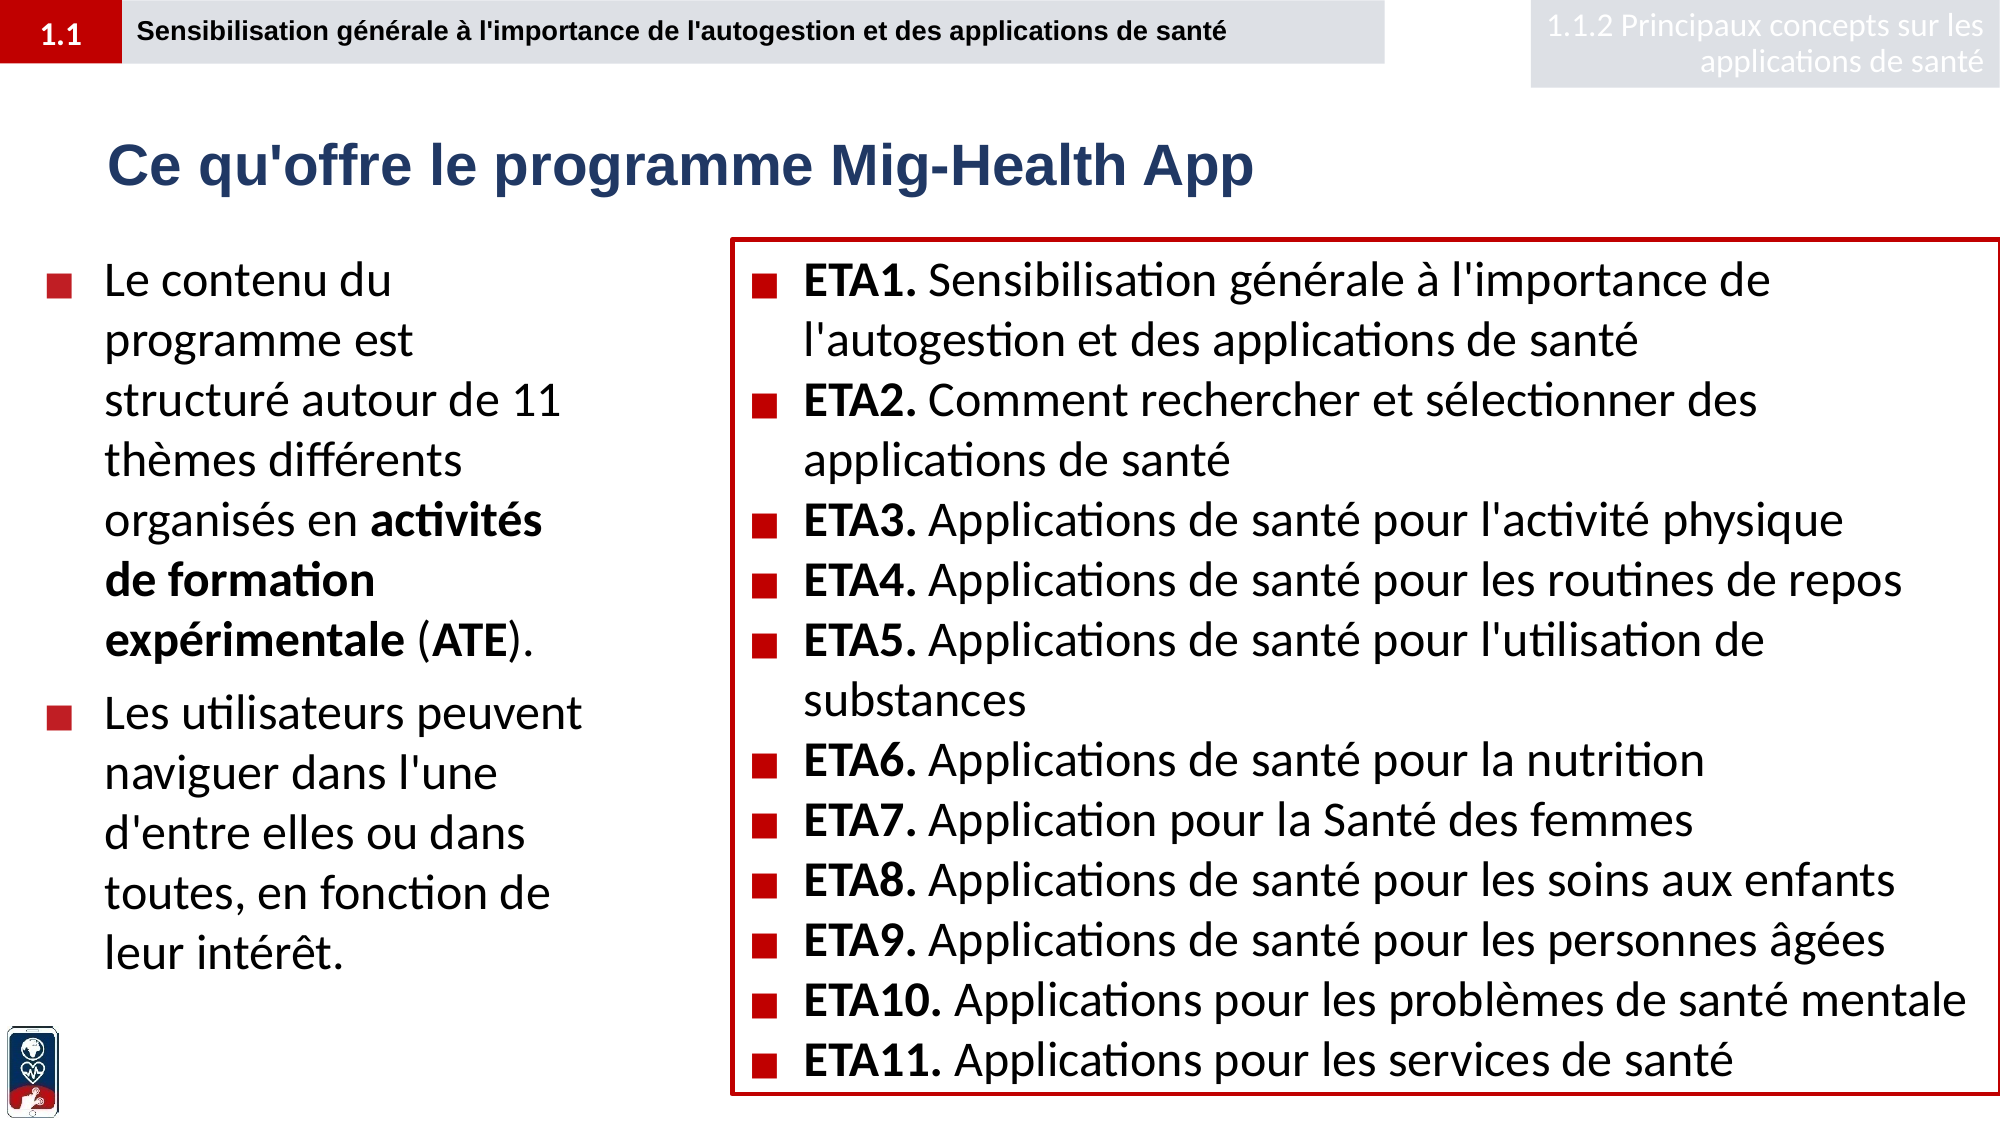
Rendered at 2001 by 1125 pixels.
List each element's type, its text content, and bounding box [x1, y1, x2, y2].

text_box 1.1 [0, 0, 122, 64]
text_box Sensibilisation générale à l'importance de l'autogestion et des applications de santé [122, 0, 1385, 64]
text_box ETA1. Sensibilisation générale à l'importance de l'autogestion et des applications de santé ETA2. Comment rechercher et sélectionner des applications de santé ETA3. Applications de santé pour l'activité physique ETA4. Applications de santé pour les routines de repos ETA5. Applications de santé pour l'utilisation de substances ETA6. Applications de santé pour la nutrition ETA7. Application pour la Santé des femmes ETA8. Applications de santé pour les soins aux enfants ETA9. Applications de santé pour les personnes âgées ETA10. Applications pour les problèmes de santé mentale ETA11. Applications pour les services de santé [732, 239, 2000, 1095]
list Le contenu du programme est structuré autour de 11 thèmes différents organisés en activités de formation expérimentale (ATE). Les utilisateurs peuvent naviguer dans l'une d'entre elles ou dans toutes, en fonction de leur intérêt. [14, 239, 612, 1038]
picture [7, 1026, 59, 1118]
text_box 1.1.2 Principaux concepts sur les applications de santé [1530, 0, 2000, 88]
title Ce qu'offre le programme Mig-Health App [92, 116, 1908, 217]
